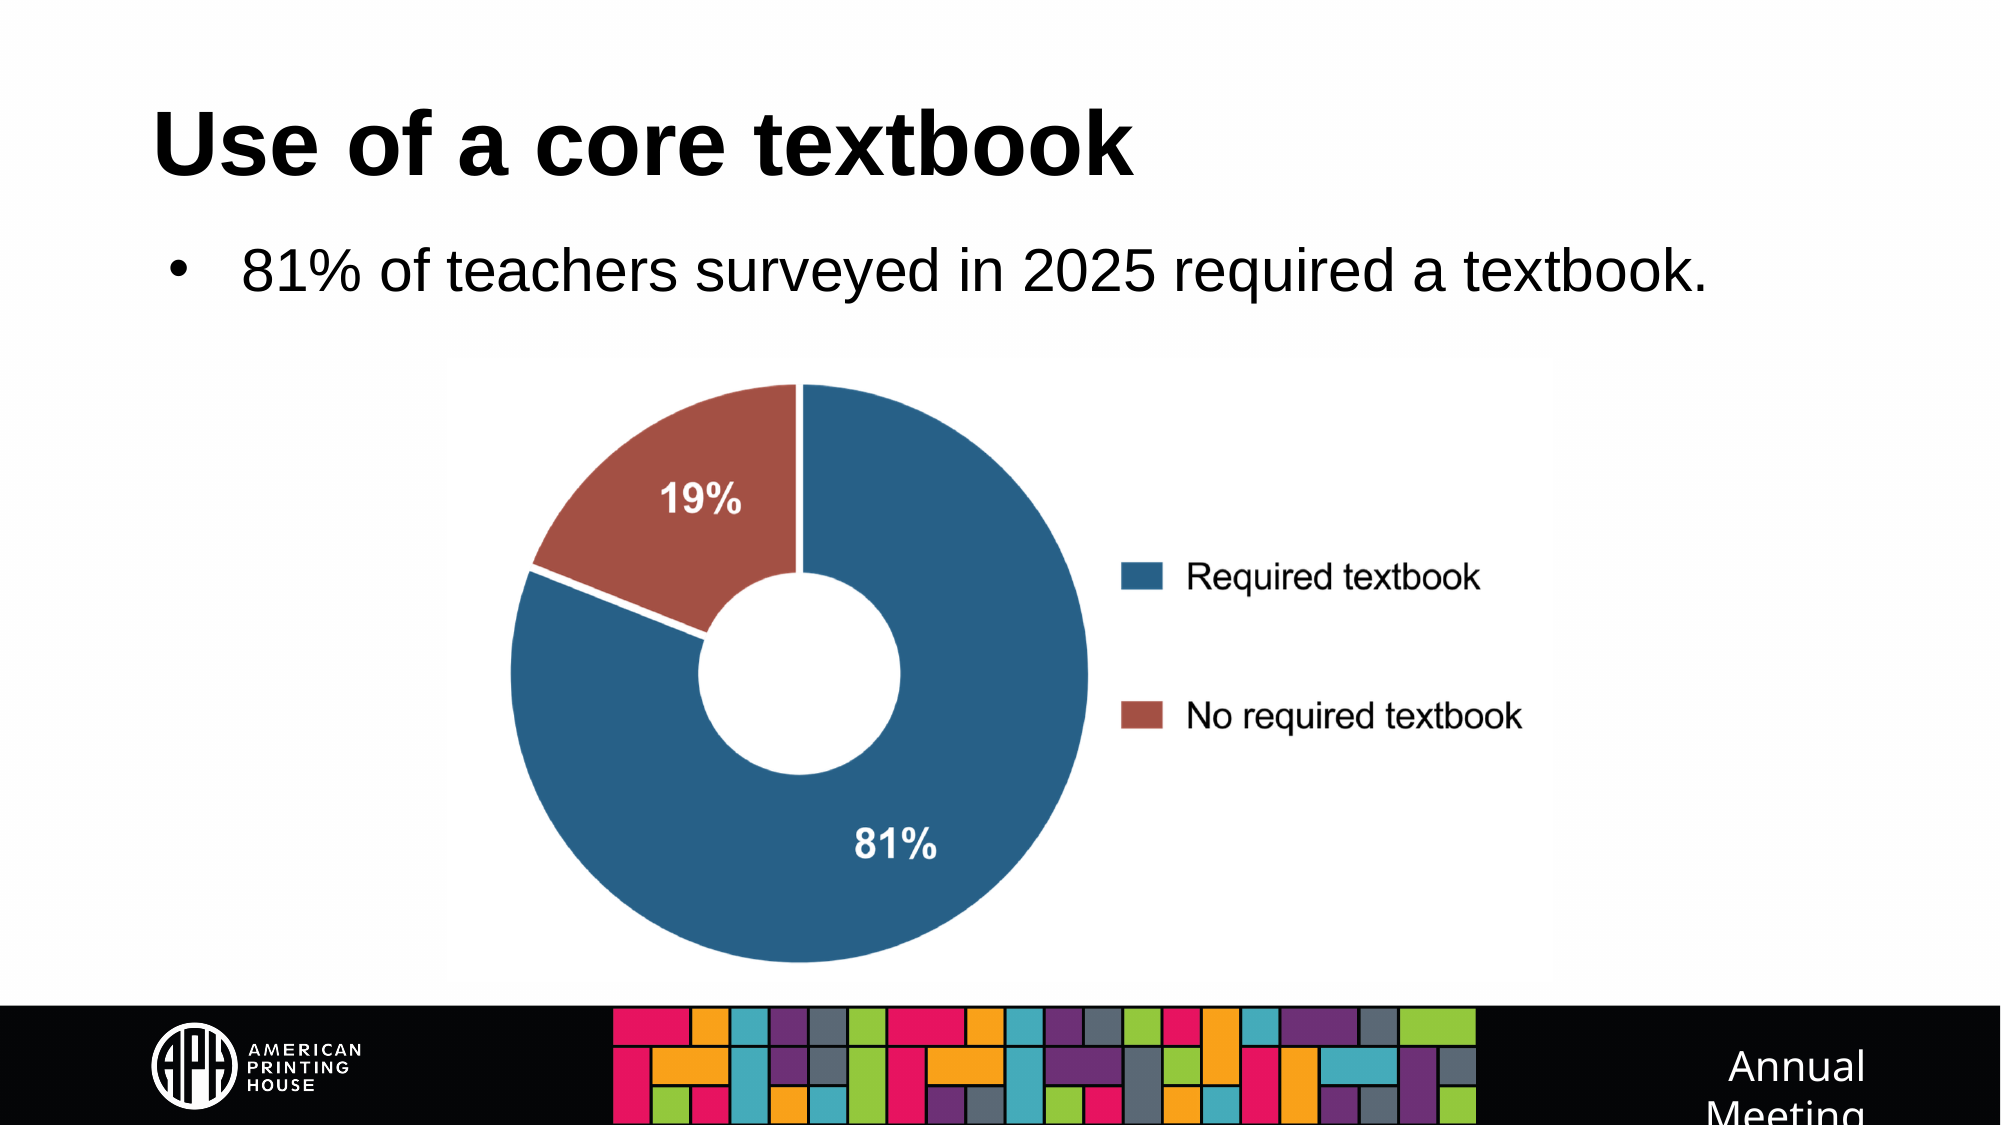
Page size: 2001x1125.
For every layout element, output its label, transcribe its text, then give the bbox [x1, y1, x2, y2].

list 81% of teachers surveyed in 2025 required a textbook. [153, 231, 1865, 312]
picture [1748, 1111, 1760, 1118]
picture [1846, 1111, 1858, 1125]
picture [1771, 1111, 1783, 1118]
picture [0, 0, 2001, 1125]
title Use of a core textbook [137, 59, 1863, 232]
picture [1711, 1105, 1719, 1125]
picture [1821, 1111, 1833, 1125]
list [447, 359, 1553, 982]
picture [1727, 1107, 1734, 1125]
